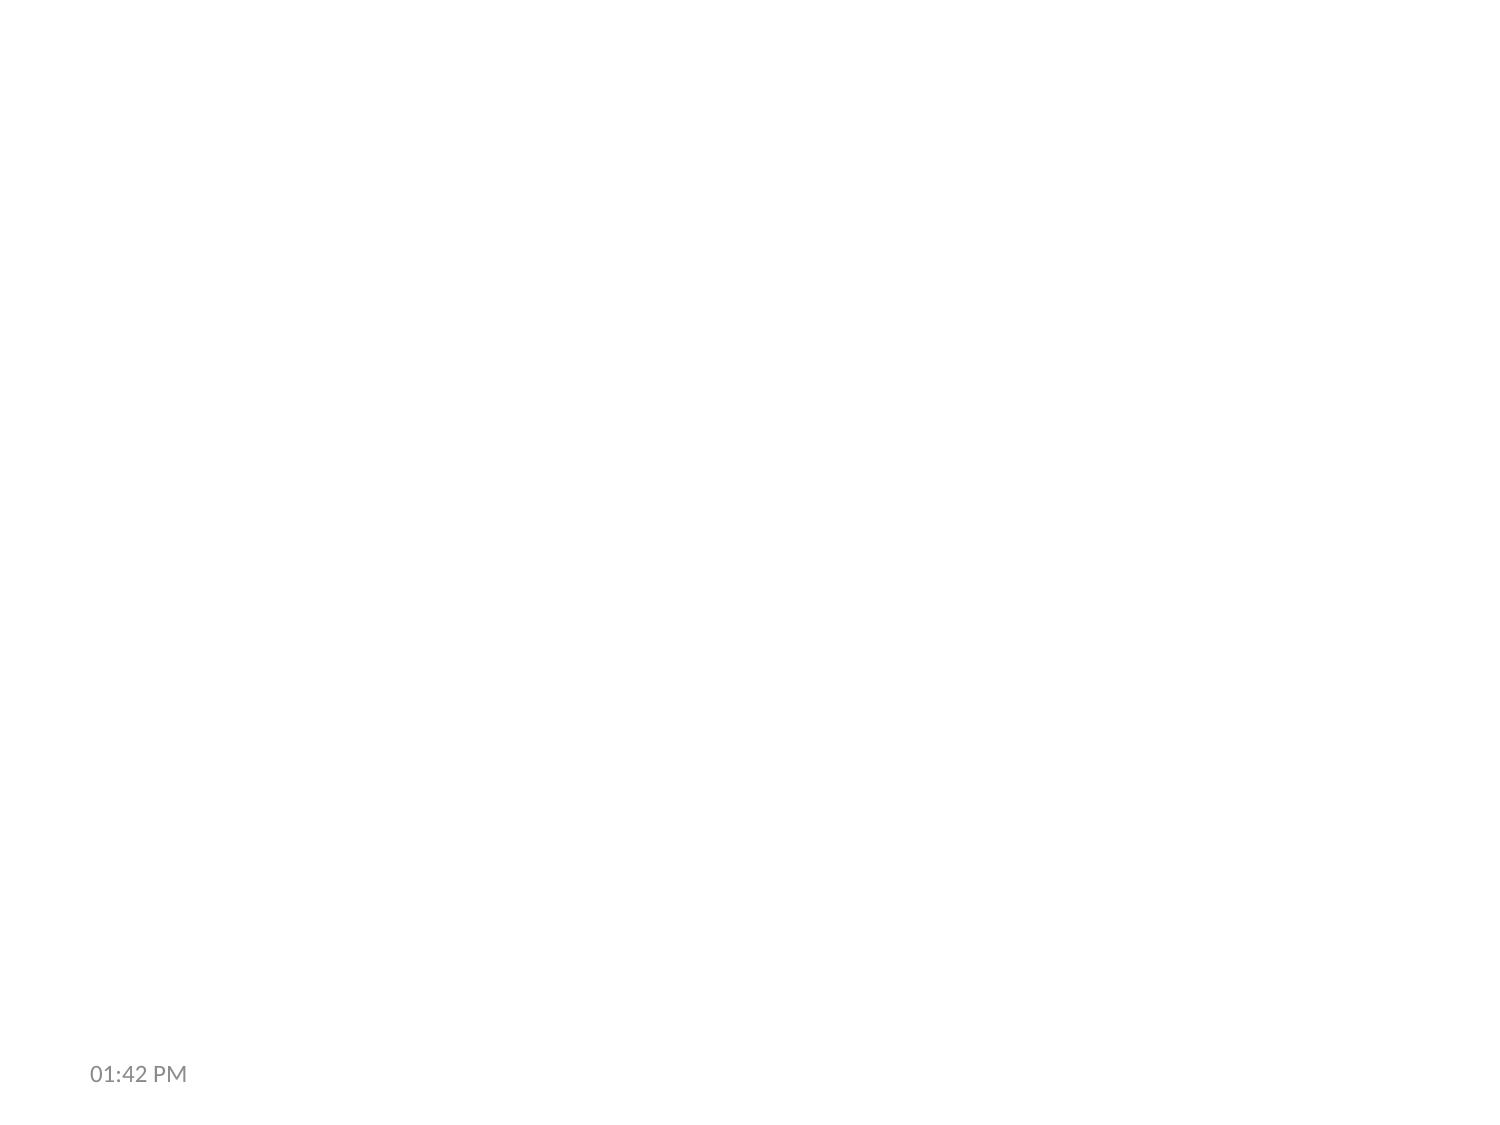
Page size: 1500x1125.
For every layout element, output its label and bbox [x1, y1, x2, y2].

slide_number [75, 1042, 425, 1103]
